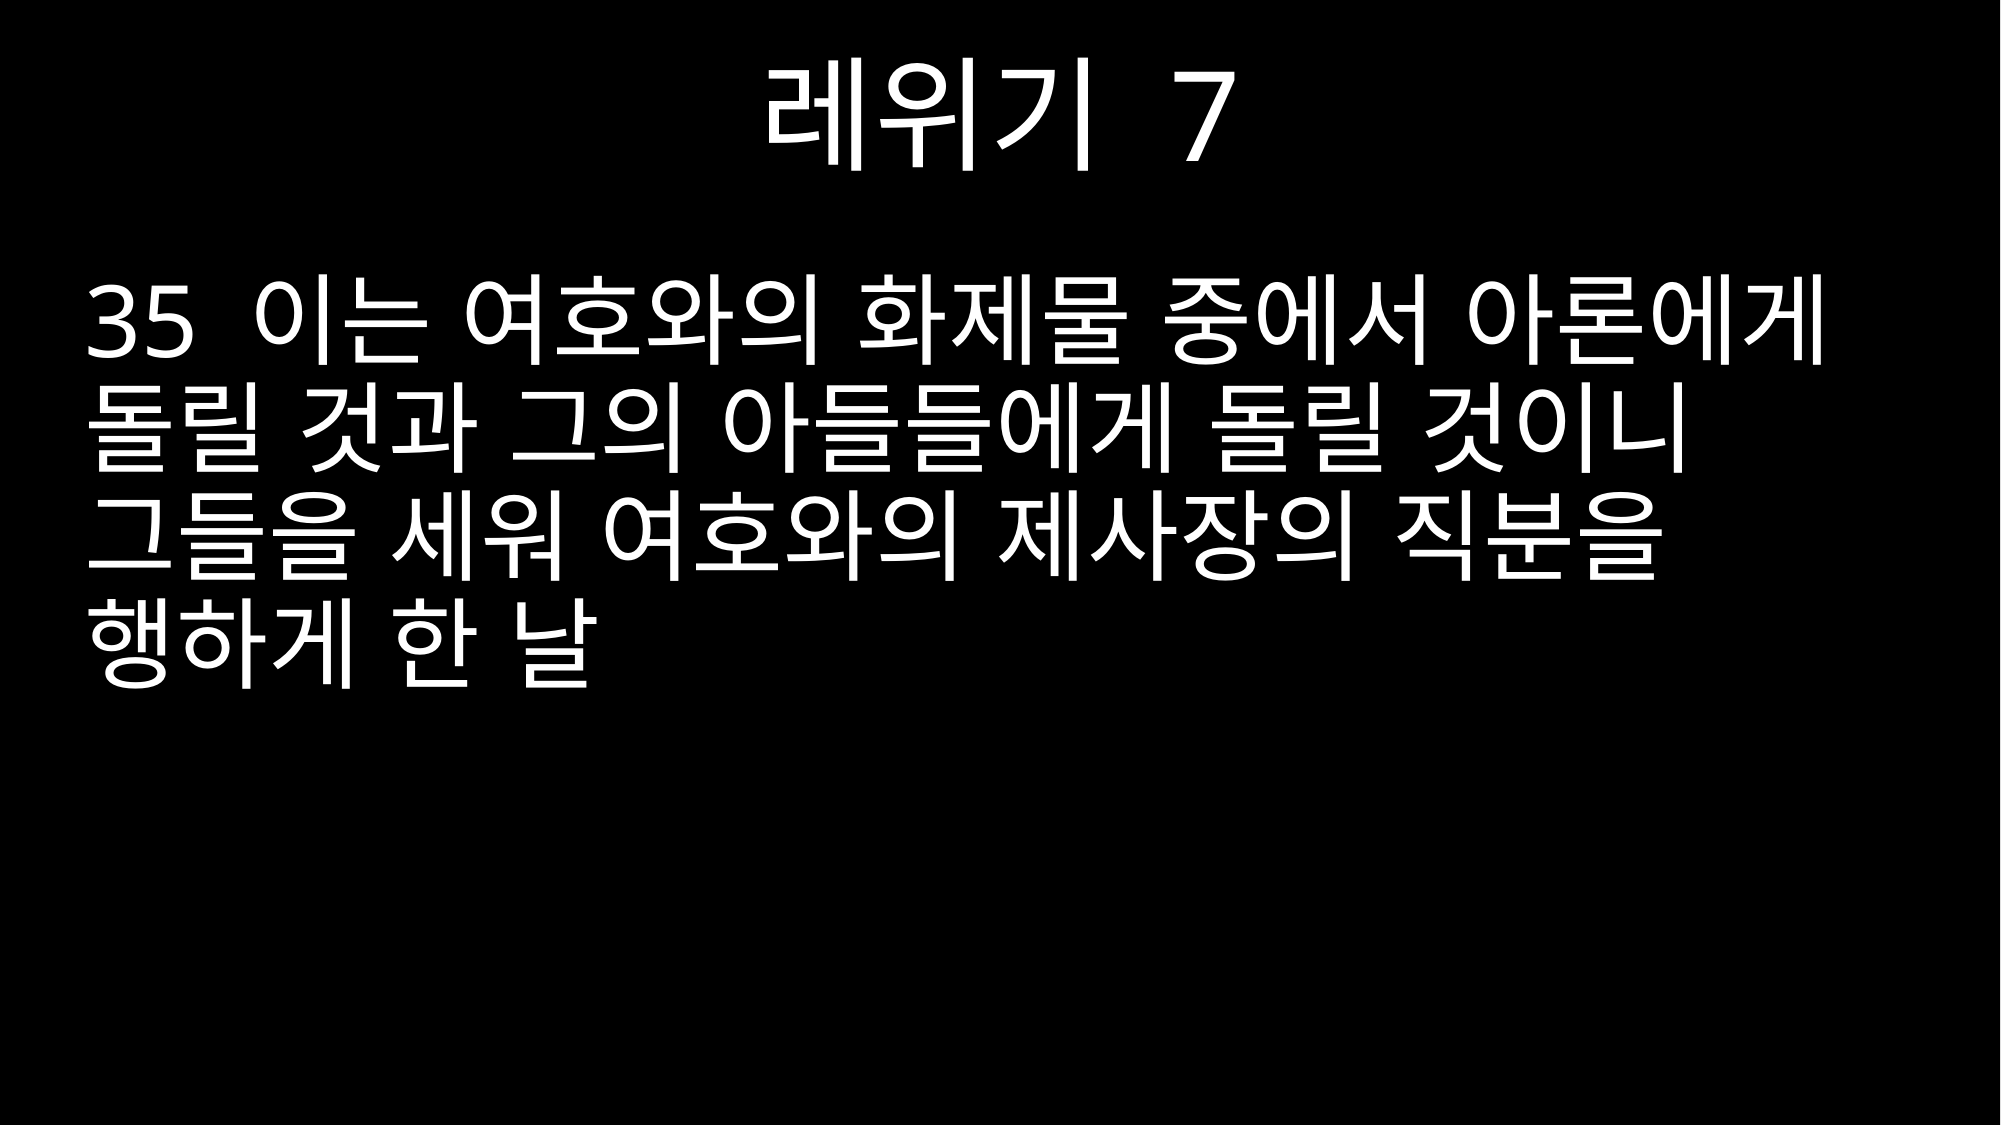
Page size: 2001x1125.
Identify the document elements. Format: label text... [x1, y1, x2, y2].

picture [0, 0, 2001, 1125]
list 35 이는 여호와의 화제물 중에서 아론에게 돌릴 것과 그의 아들들에게 돌릴 것이니 그들을 세워 여호와의 제사장의 직분을 행하게 한 날 [69, 263, 1953, 423]
footer 레위기 7 [0, 32, 2000, 192]
